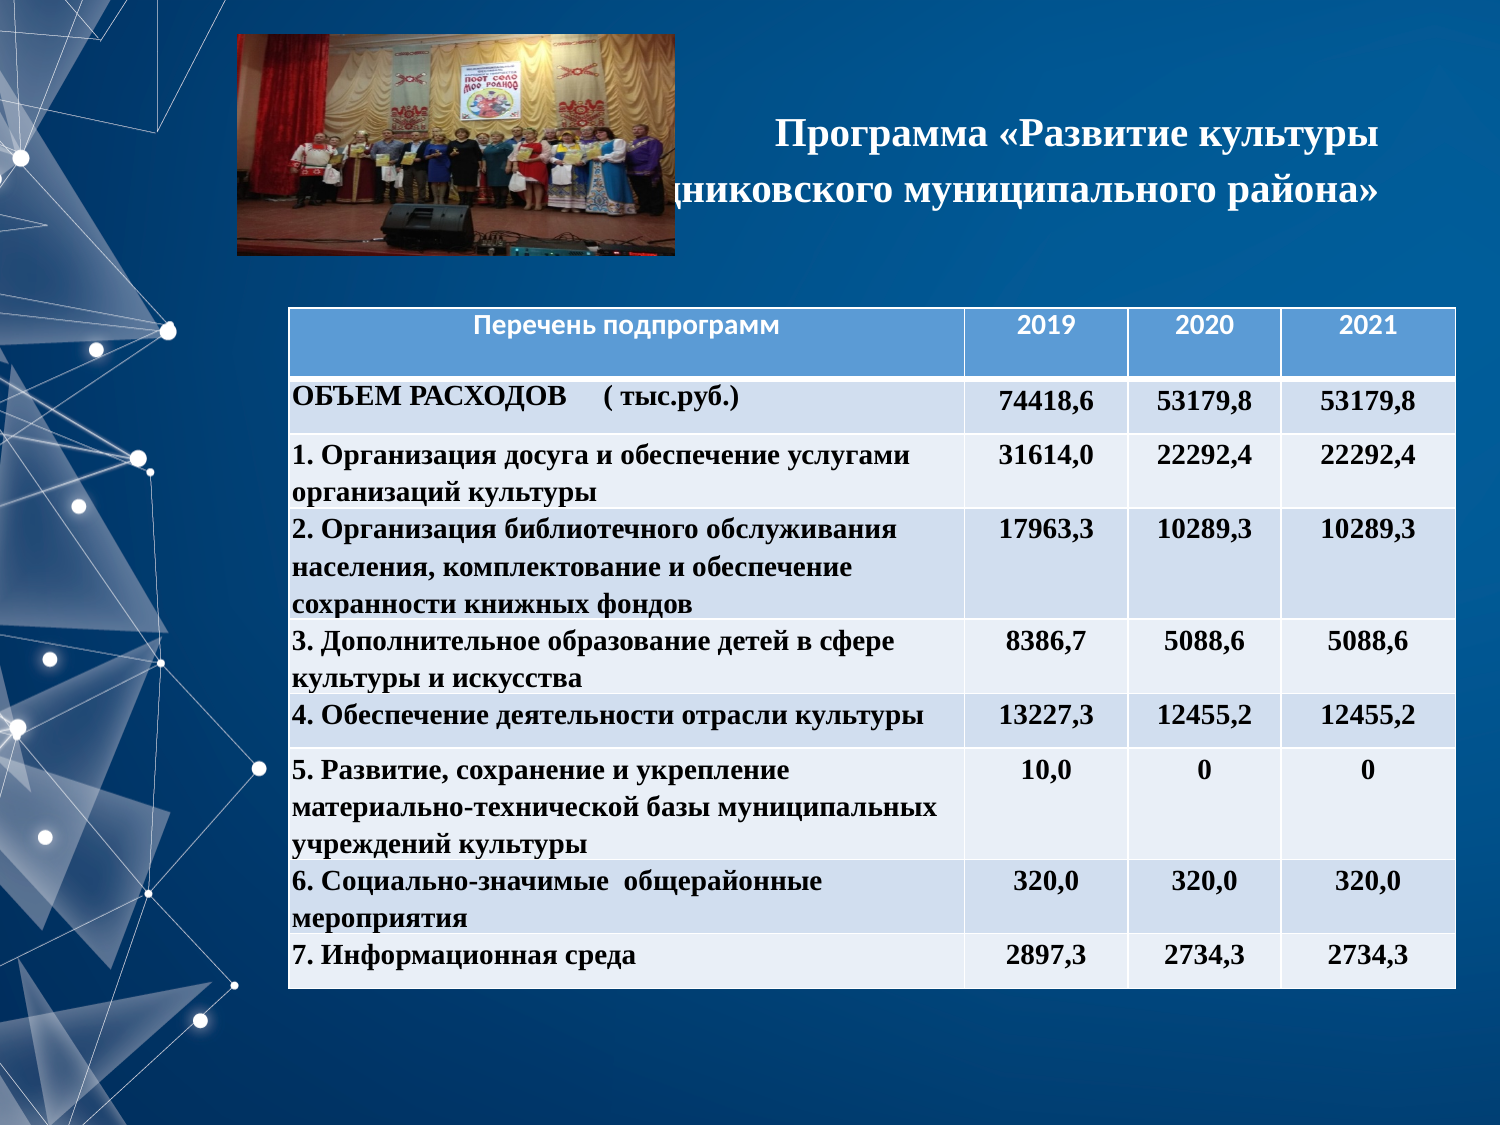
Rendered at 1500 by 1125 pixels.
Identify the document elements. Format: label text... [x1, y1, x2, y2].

table_cell ОБЪЕМ РАСХОДОВ ( тыс.руб.) [290, 382, 964, 433]
table_cell 17963,3 [965, 509, 1127, 618]
table_header 2020 [1129, 309, 1280, 376]
table_cell 2. Организация библиотечного обслуживания населения, комплектование и обеспечение сохранности книжных фондов [290, 509, 964, 618]
table_cell 5088,6 [1282, 620, 1455, 693]
table_cell 6. Социально-значимые общерайонные мероприятия [290, 860, 964, 933]
table_cell 12455,2 [1129, 694, 1280, 747]
table_cell 2734,3 [1129, 934, 1280, 988]
table_cell 10,0 [965, 749, 1127, 859]
table_cell 8386,7 [965, 620, 1127, 693]
table_cell 2734,3 [1282, 934, 1455, 988]
table_cell 74418,6 [965, 382, 1127, 433]
table_cell 13227,3 [965, 694, 1127, 747]
table_cell 53179,8 [1129, 382, 1280, 433]
table_cell 22292,4 [1129, 435, 1280, 507]
title Программа «Развитие культуры Родниковского муниципального района» [675, 88, 1395, 220]
table_cell 320,0 [1282, 860, 1455, 933]
picture [0, 0, 1500, 1125]
table_cell 320,0 [965, 860, 1127, 933]
table_cell 0 [1282, 749, 1455, 859]
table_cell 10289,3 [1129, 509, 1280, 618]
table_cell 22292,4 [1282, 435, 1455, 507]
table_cell 12455,2 [1282, 694, 1455, 747]
table_cell 10289,3 [1282, 509, 1455, 618]
table_cell 5088,6 [1129, 620, 1280, 693]
table_header 2021 [1282, 309, 1455, 376]
table_cell 31614,0 [965, 435, 1127, 507]
table_cell 320,0 [1129, 860, 1280, 933]
table_cell 53179,8 [1282, 382, 1455, 433]
table_cell 4. Обеспечение деятельности отрасли культуры [290, 694, 964, 747]
table_cell 1. Организация досуга и обеспечение услугами организаций культуры [290, 435, 964, 507]
table_cell 7. Информационная среда [290, 934, 964, 988]
table_header 2019 [965, 309, 1127, 376]
table_cell 3. Дополнительное образование детей в сфере культуры и искусства [290, 620, 964, 693]
table_header Перечень подпрограмм [290, 309, 964, 376]
table_cell 0 [1129, 749, 1280, 859]
table_cell 5. Развитие, сохранение и укрепление материально-технической базы муниципальных учреждений культуры [290, 749, 964, 859]
table_cell 2897,3 [965, 934, 1127, 988]
